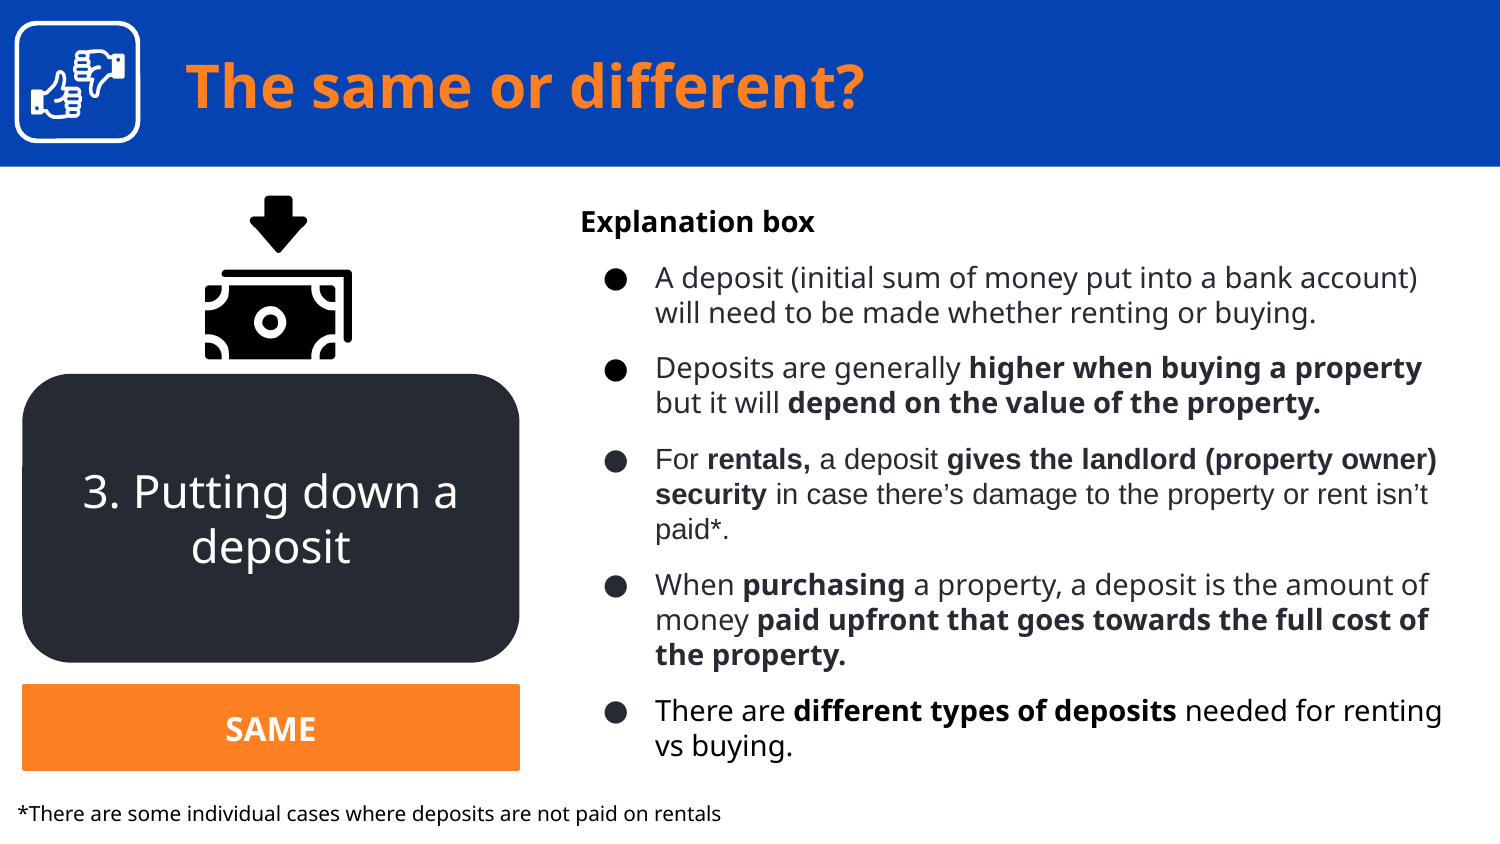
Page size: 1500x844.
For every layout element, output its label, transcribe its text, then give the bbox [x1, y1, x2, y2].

text_box 3. Putting down a deposit [22, 374, 519, 662]
text_box SAME [23, 685, 519, 770]
picture [180, 179, 376, 375]
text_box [0, 0, 156, 170]
title The same or different? [170, 42, 1500, 127]
text_box Explanation box A deposit (initial sum of money put into a bank account) will need to be made whether renting or buying. Deposits are generally higher when buying a property but it will depend on the value of the property. For rentals, a deposit gives the landlord (property owner) security in case there’s damage to the property or rent isn’t paid*. When purchasing a property, a deposit is the amount of money paid upfront that goes towards the full cost of the property. There are different types of deposits needed for renting vs buying. [565, 188, 1471, 844]
text_box *There are some individual cases where deposits are not paid on rentals [2, 787, 738, 838]
